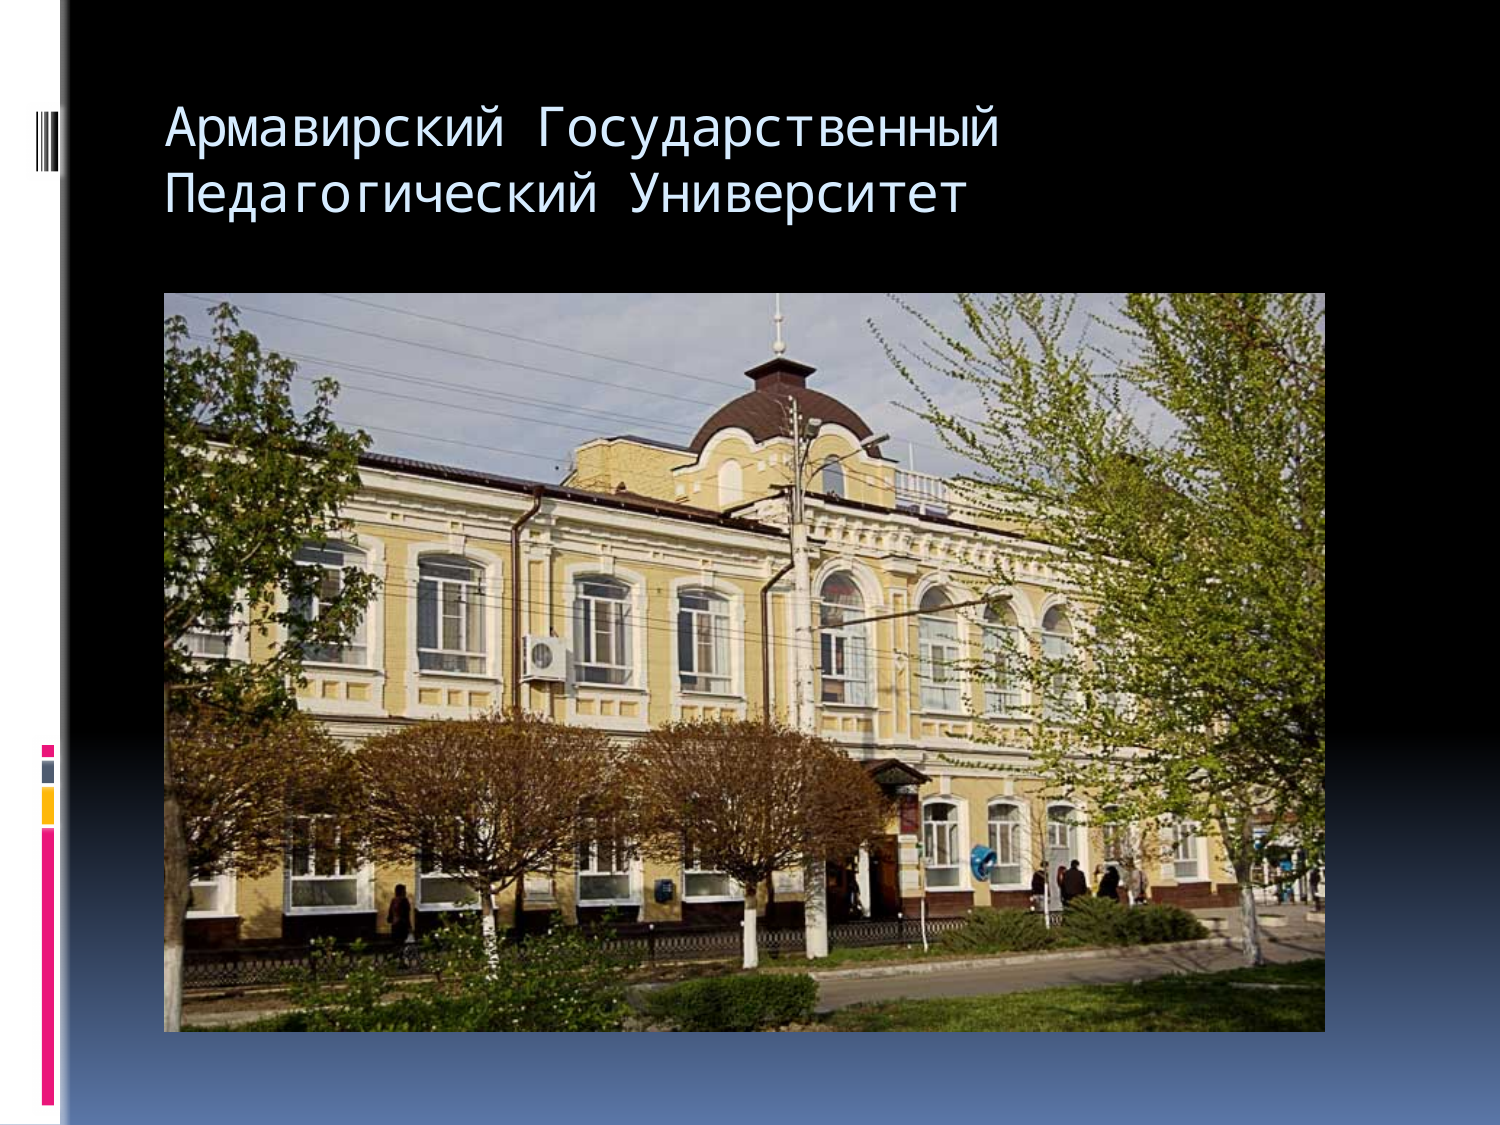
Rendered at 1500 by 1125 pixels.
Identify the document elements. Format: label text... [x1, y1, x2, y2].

picture [163, 293, 1325, 1032]
title Армавирский Государственный Педагогический Университет [150, 83, 1425, 234]
